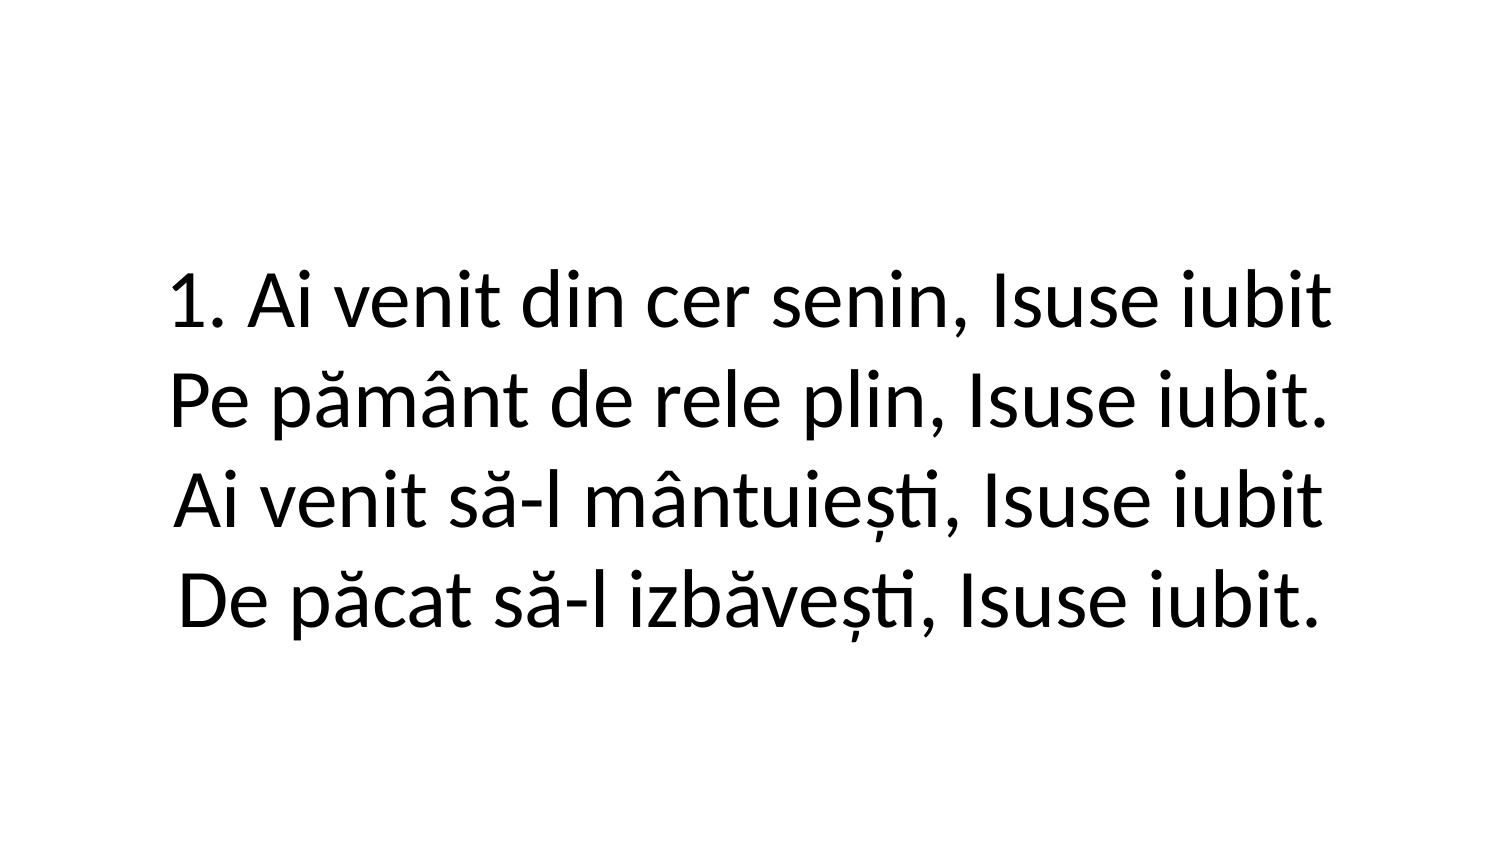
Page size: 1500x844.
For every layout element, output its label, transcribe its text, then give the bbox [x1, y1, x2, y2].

text_box 1. Ai venit din cer senin, Isuse iubit Pe pământ de rele plin, Isuse iubit. Ai venit să-l mântuiești, Isuse iubit De păcat să-l izbăvești, Isuse iubit. [150, 192, 1350, 652]
